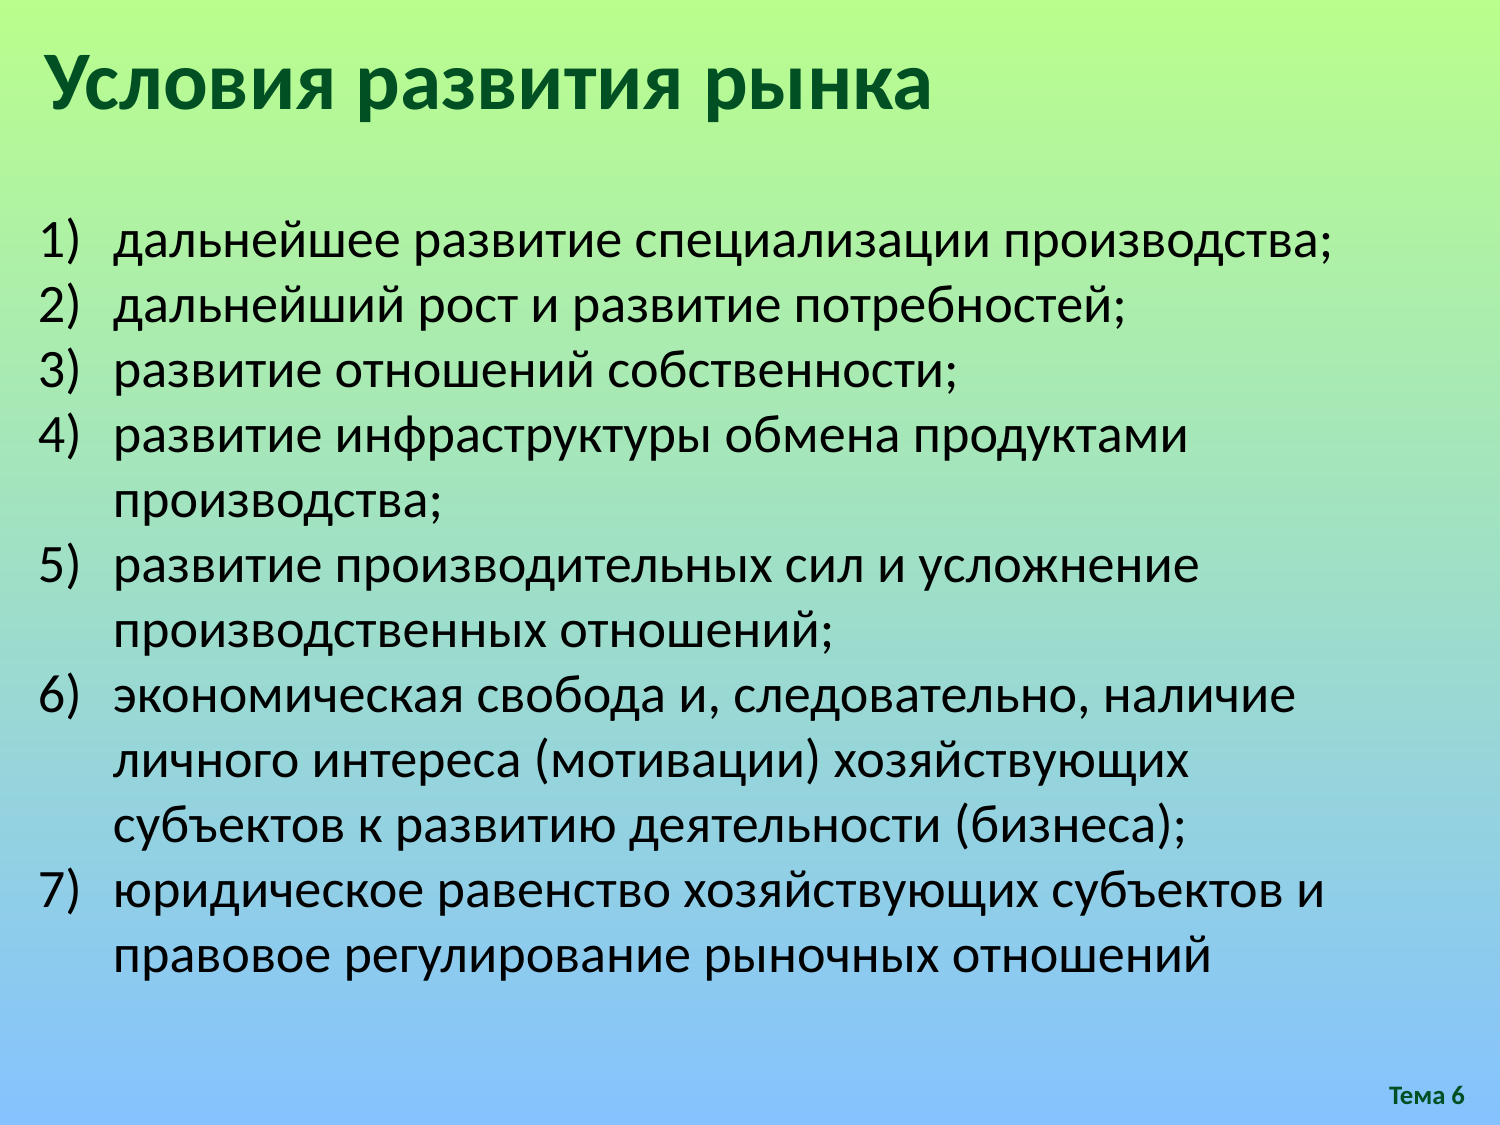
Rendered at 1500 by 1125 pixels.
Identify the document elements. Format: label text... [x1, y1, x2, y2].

text_box Условия развития рынка [29, 19, 1435, 134]
text_box дальнейшее развитие специализации производства; дальнейший рост и развитие потребностей; развитие отношений собственности; развитие инфраструктуры обмена продуктами производства; развитие производительных сил и усложнение производственных отношений; экономическая свобода и, следовательно, наличие личного интереса (мотивации) хозяйствующих субъектов к развитию деятельности (бизнеса); юридическое равенство хозяйствующих субъектов и правовое регулирование рыночных отношений [23, 196, 1441, 991]
text_box Тема 6 [1374, 1070, 1495, 1118]
